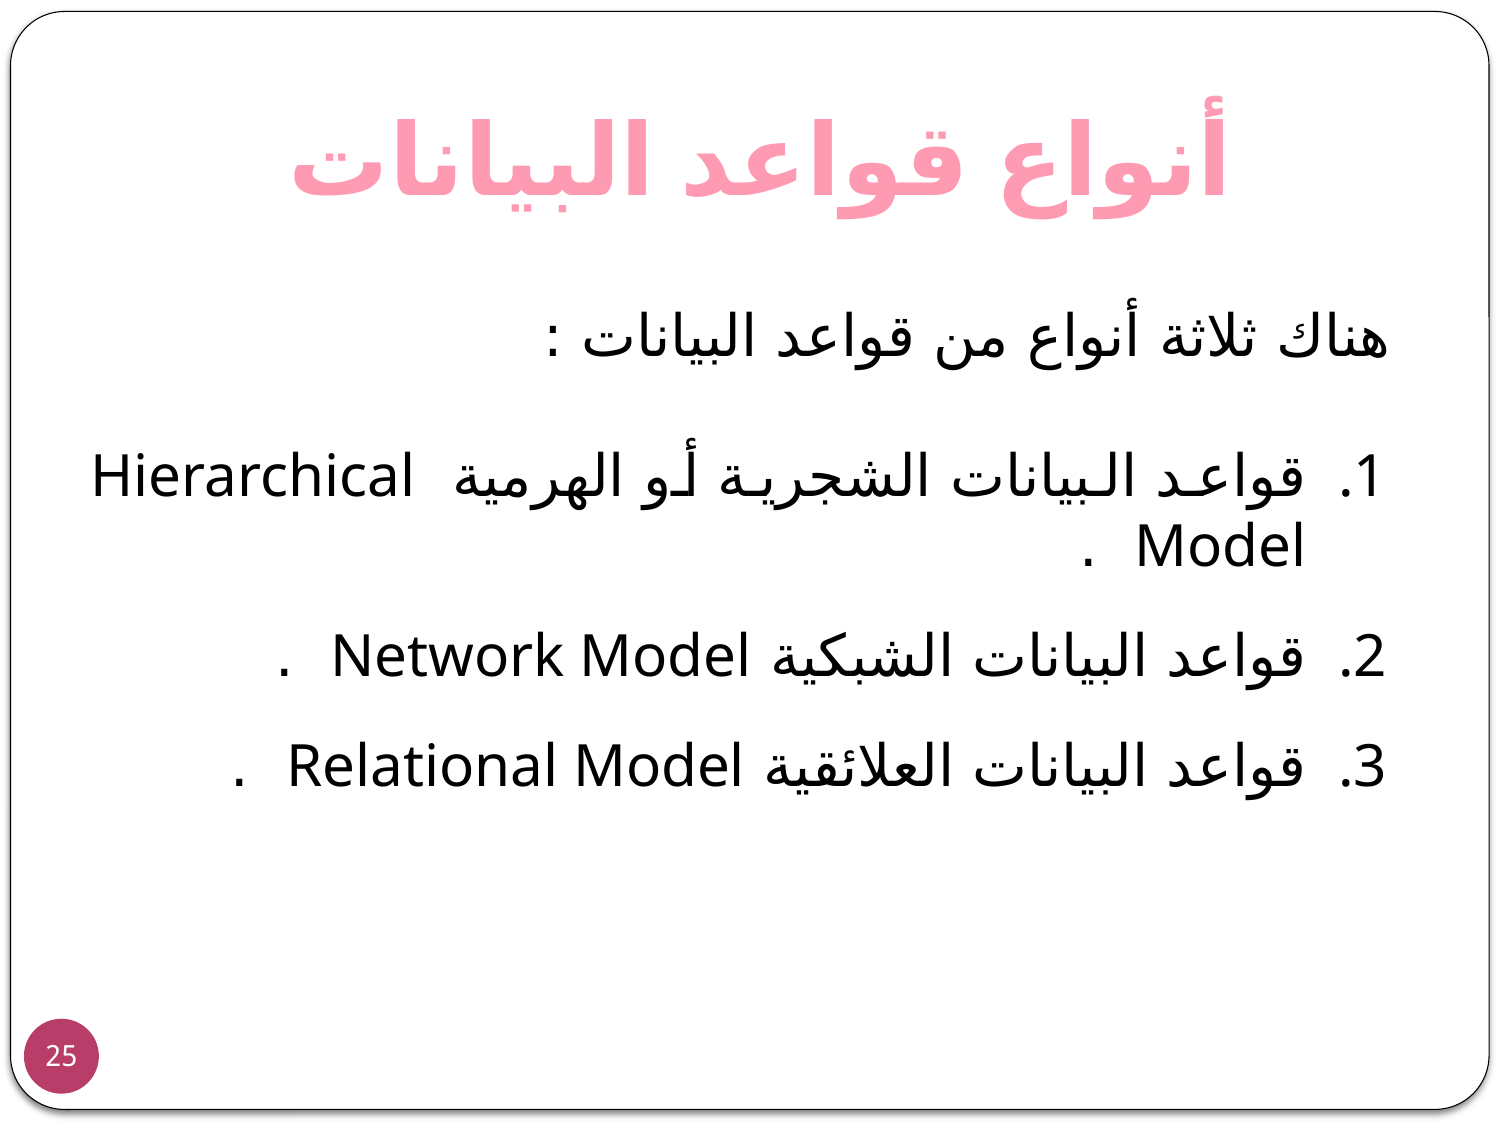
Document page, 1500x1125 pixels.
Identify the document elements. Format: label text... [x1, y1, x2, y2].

text_box هناك ثلاثة أنواع من قواعد البيانات : قواعد البيانات الشجرية أو الهرمية Hierarchical Model . قواعد البيانات الشبكية Network Model . قواعد البيانات العلائقية Relational Model . [64, 290, 1466, 851]
title أنواع قواعد البيانات [148, 42, 1374, 231]
slide_number 25 [23, 1018, 99, 1094]
